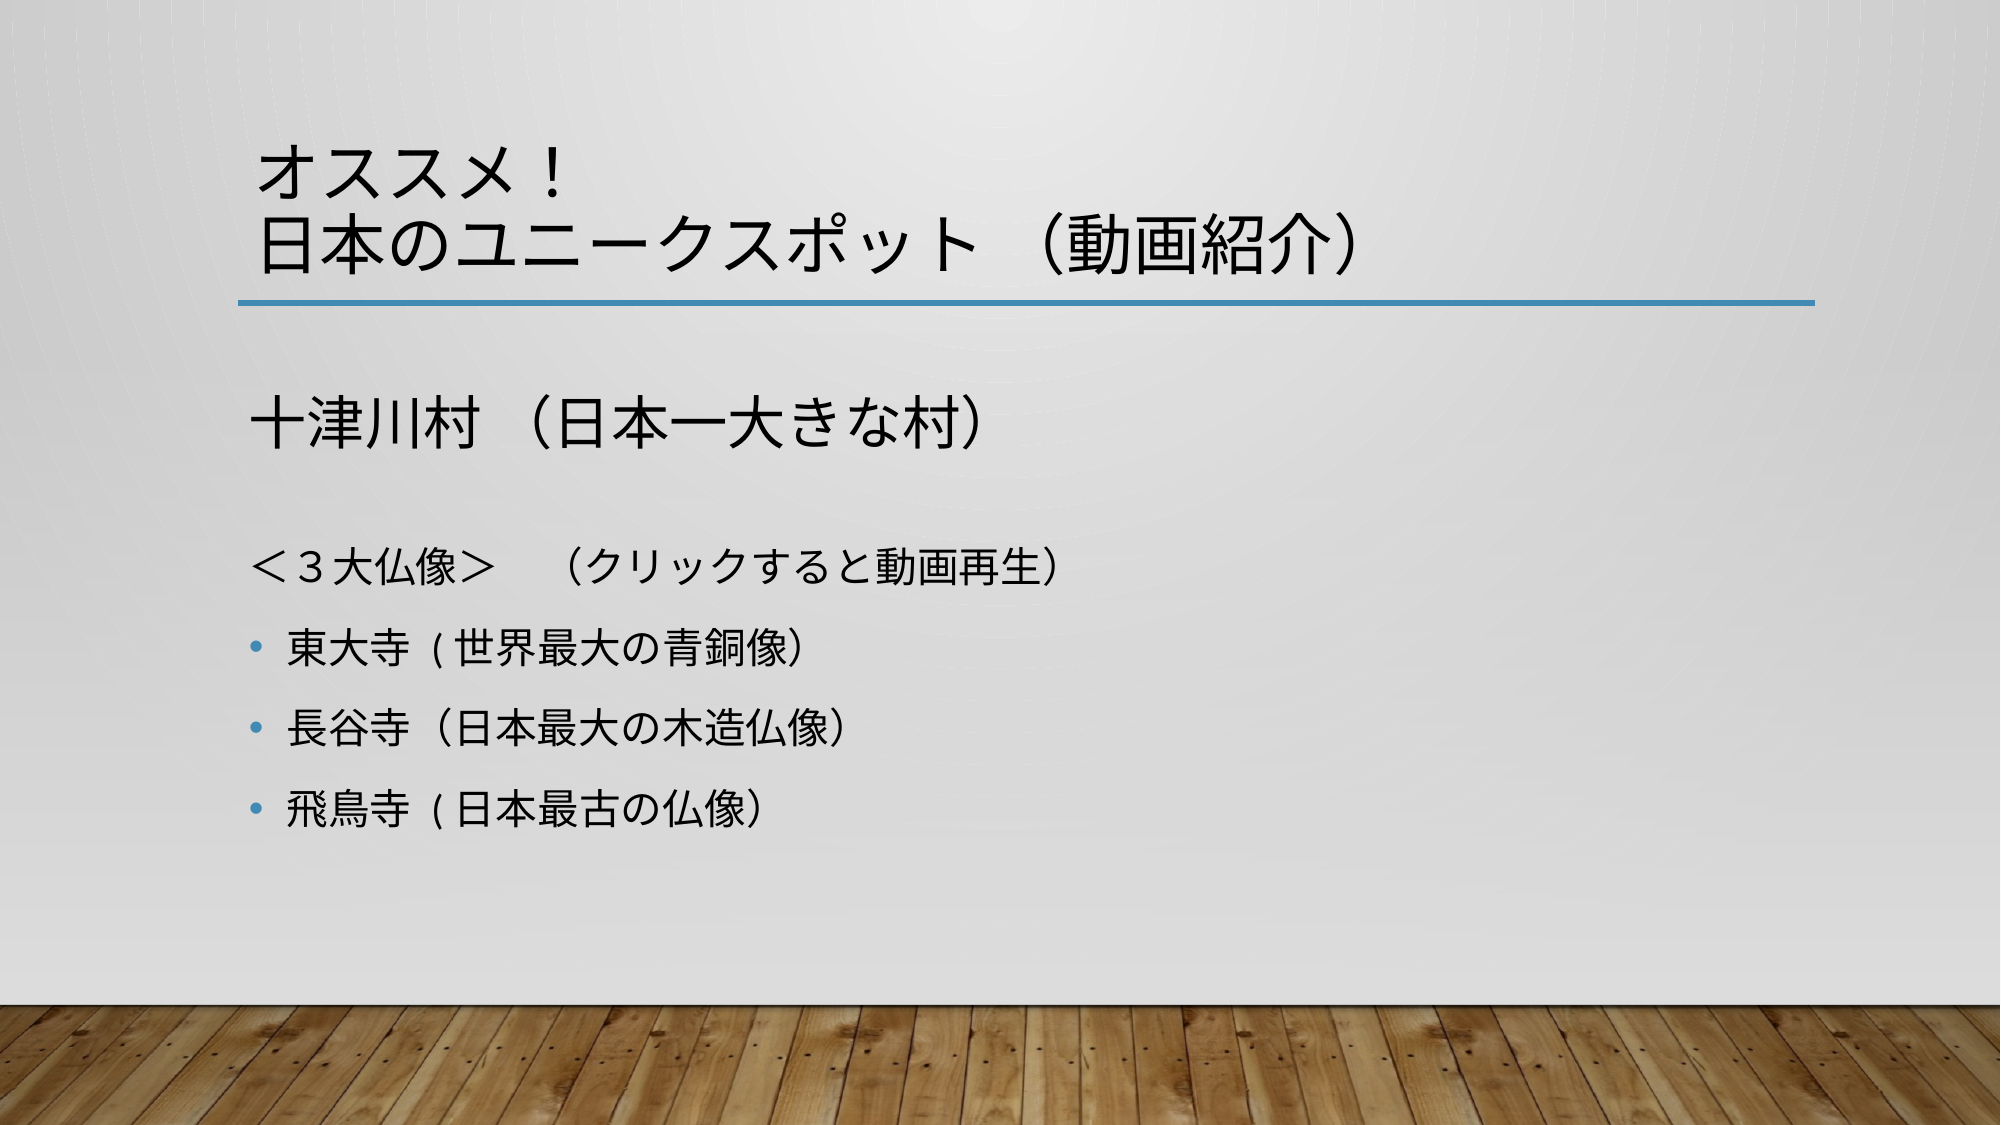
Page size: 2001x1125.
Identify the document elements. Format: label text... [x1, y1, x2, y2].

title オススメ！ 日本のユニークスポット （動画紹介） [238, 131, 1814, 305]
picture [0, 1005, 2000, 1125]
text_box 十津川村 （日本一大きな村） [233, 379, 1118, 464]
list ＜３大仏像＞ （クリックすると動画再生） 東大寺 (世界最大の青銅像） 長谷寺（日本最大の木造仏像） 飛鳥寺 (日本最古の仏像） [234, 522, 1487, 897]
